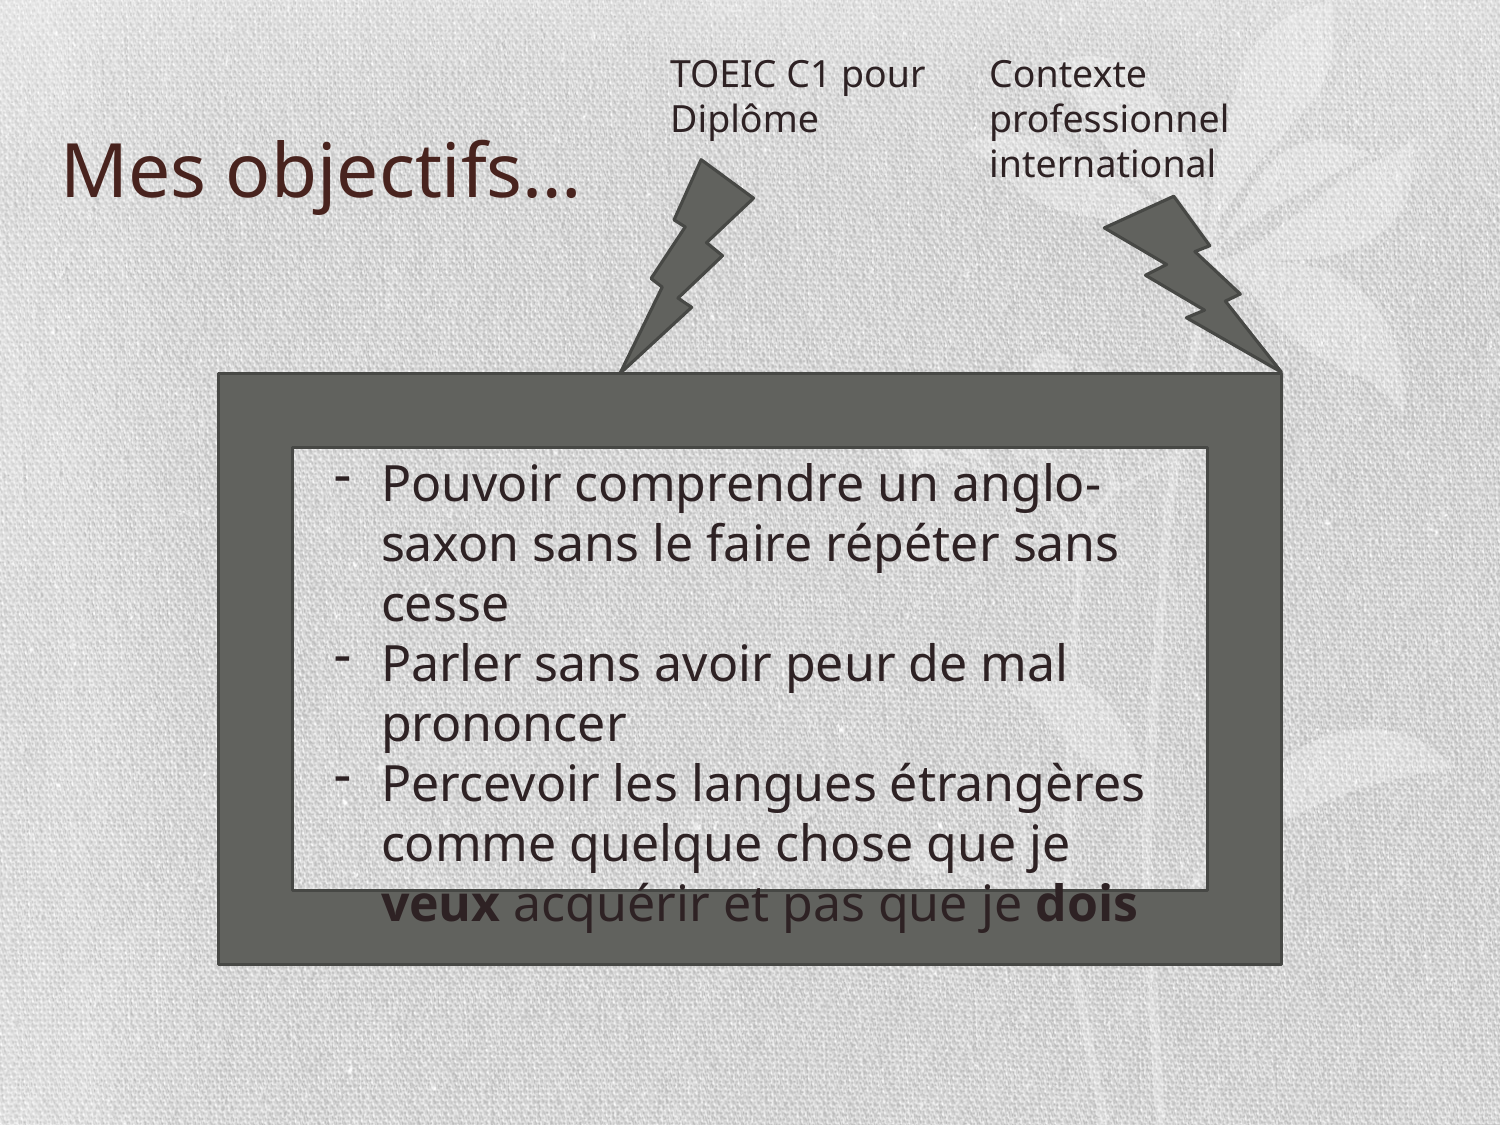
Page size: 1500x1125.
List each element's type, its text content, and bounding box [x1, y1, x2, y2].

text_box [618, 158, 756, 375]
text_box TOEIC C1 pour Diplôme [655, 42, 974, 148]
text_box [1102, 194, 1283, 374]
text_box Contexte professionnel international [974, 42, 1282, 193]
title Mes objectifs… [45, 37, 632, 220]
text_box Pouvoir comprendre un anglo-saxon sans le faire répéter sans cesse Parler sans avoir peur de mal prononcer Percevoir les langues étrangères comme quelque chose que je veux acquérir et pas que je dois [319, 444, 1188, 1075]
text_box [217, 372, 1283, 966]
